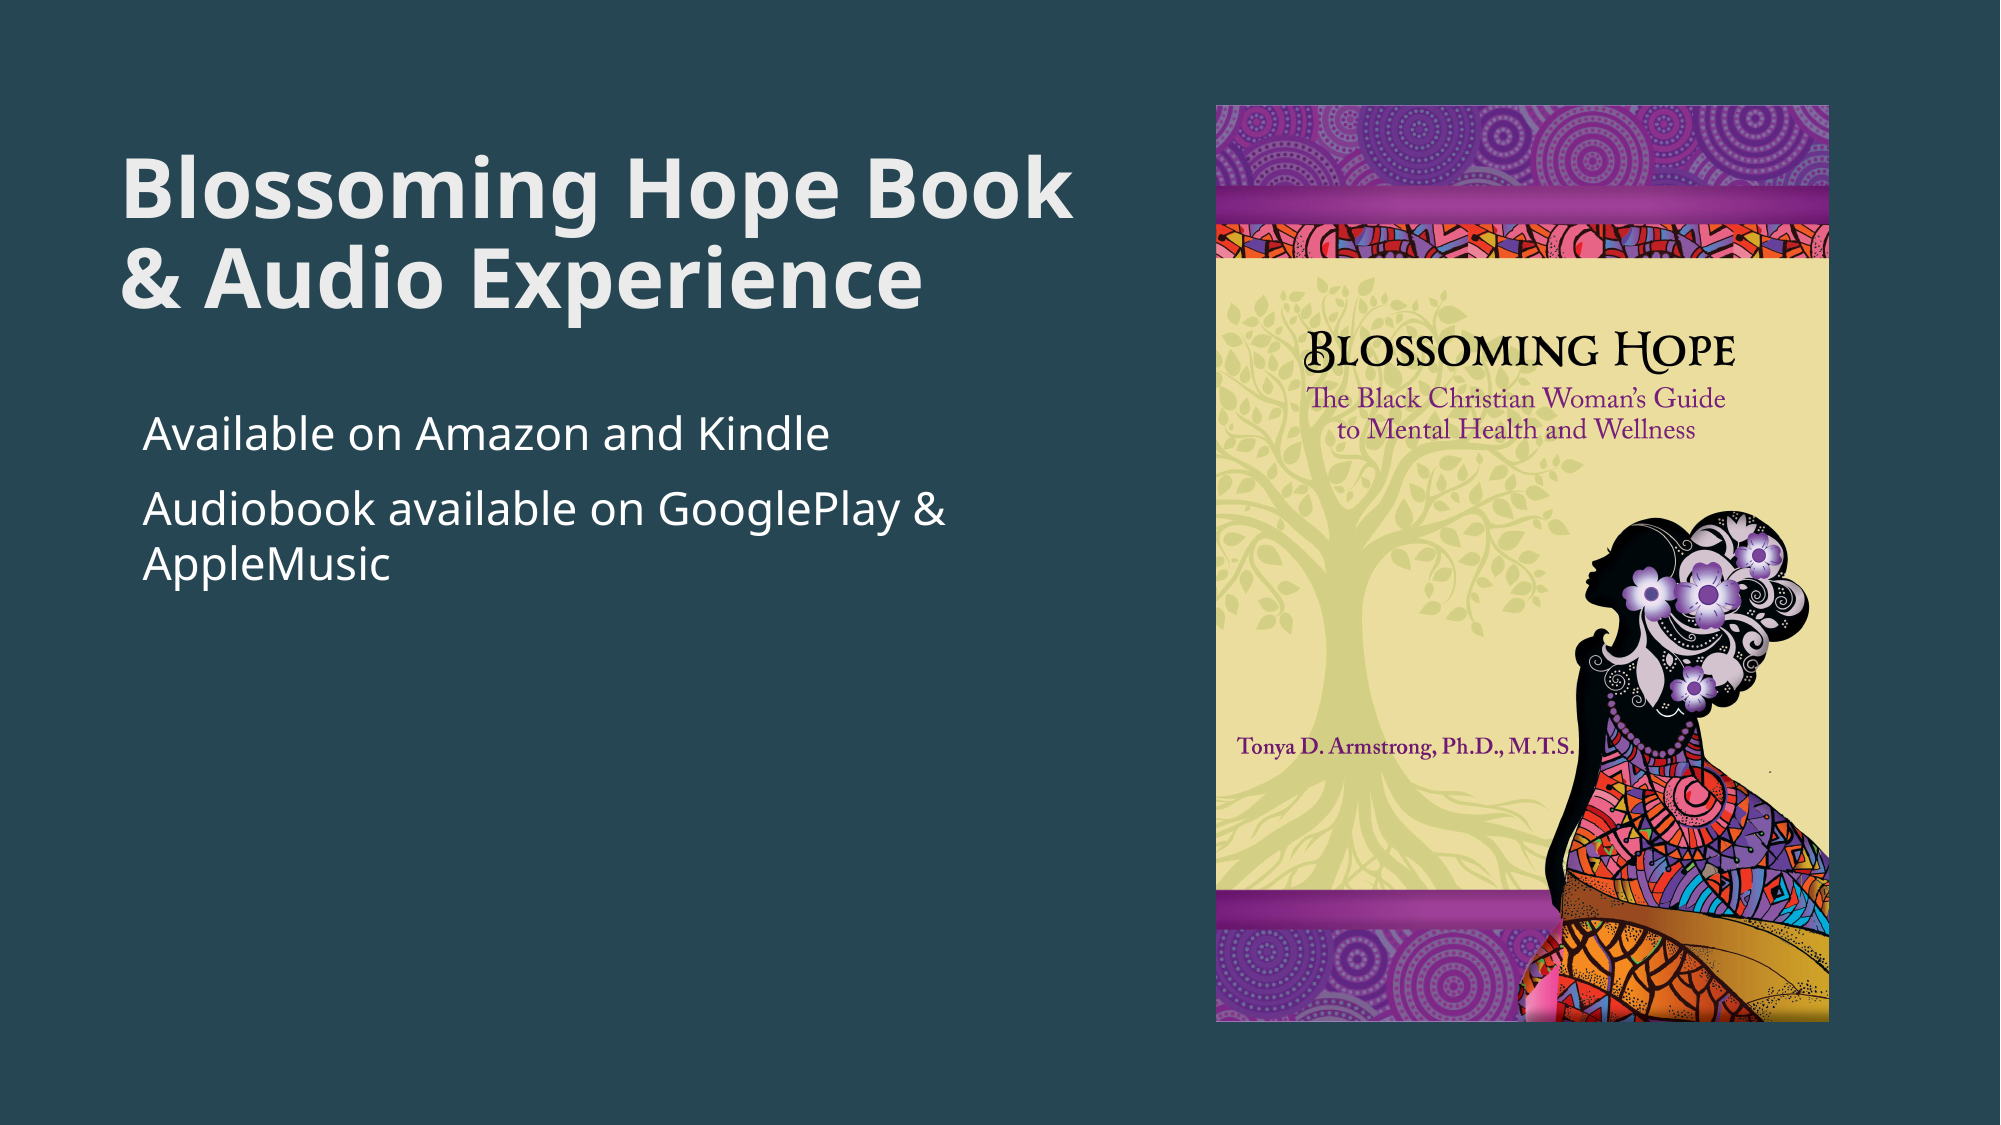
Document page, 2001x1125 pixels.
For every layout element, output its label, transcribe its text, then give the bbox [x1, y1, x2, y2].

title Blossoming Hope Book & Audio Experience [104, 103, 1101, 370]
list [1216, 105, 1829, 1023]
text_box Available on Amazon and Kindle Audiobook available on GooglePlay & AppleMusic [52, 222, 1049, 848]
